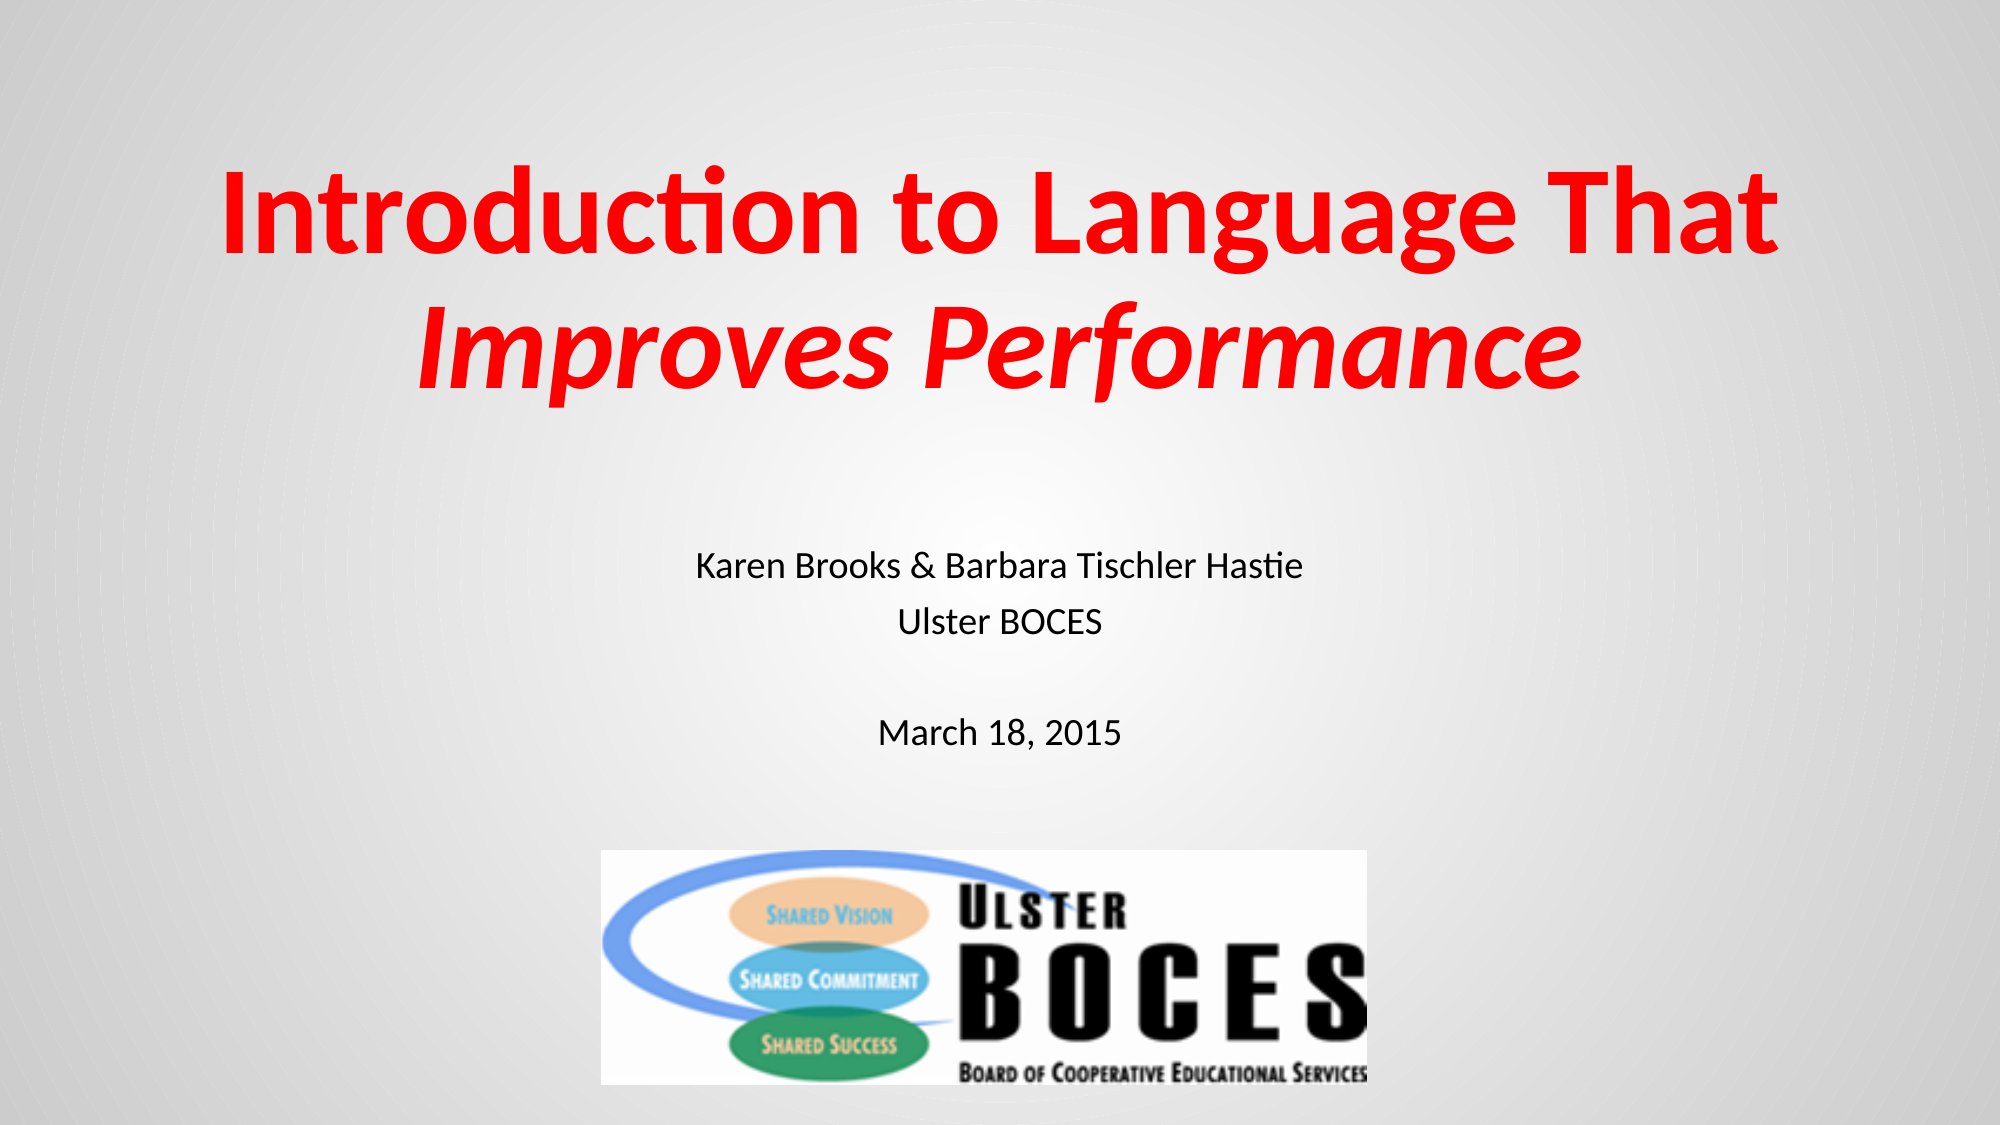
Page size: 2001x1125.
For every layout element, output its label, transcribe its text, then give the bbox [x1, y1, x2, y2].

subtitle Karen Brooks & Barbara Tischler Hastie Ulster BOCES March 18, 2015 [150, 476, 1850, 681]
picture [601, 850, 1367, 1086]
title Introduction to Language That Improves Performance [150, 140, 1850, 423]
